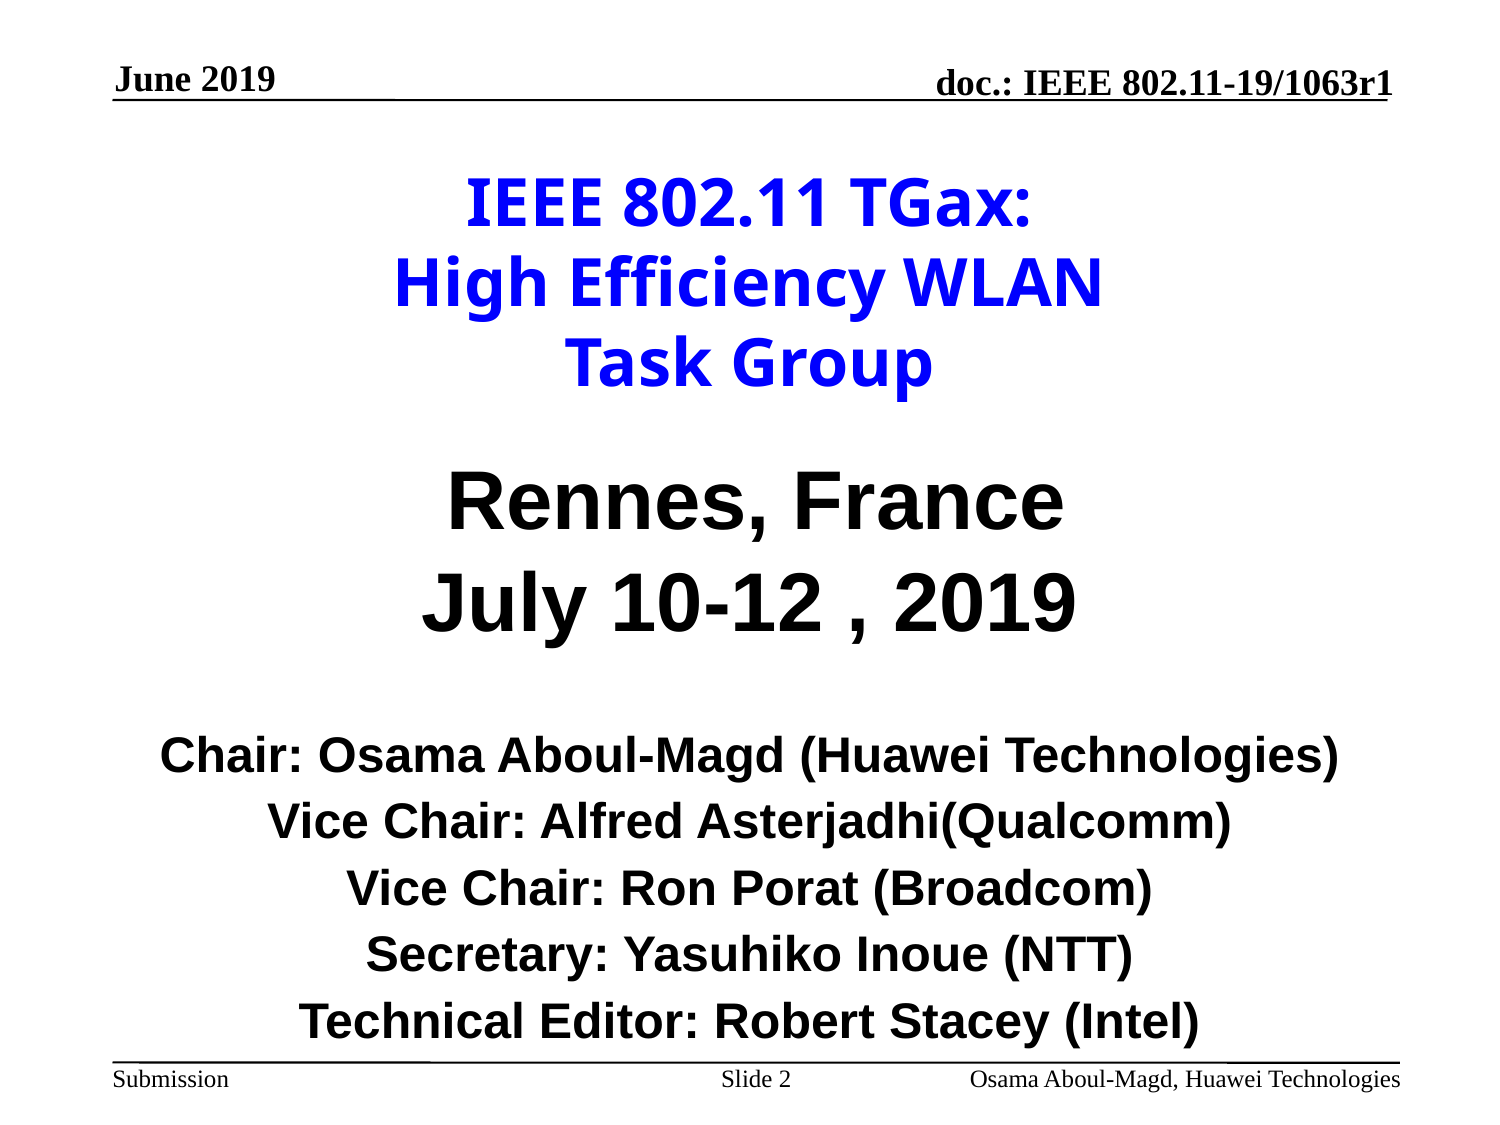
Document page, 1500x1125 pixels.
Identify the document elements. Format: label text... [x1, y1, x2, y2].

slide_number Slide 2 [712, 1061, 800, 1123]
list Rennes, France July 10-12 , 2019 Chair: Osama Aboul-Magd (Huawei Technologies) Vice Chair: Alfred Asterjadhi(Qualcomm) Vice Chair: Ron Porat (Broadcom) Secretary: Yasuhiko Inoue (NTT) Technical Editor: Robert Stacey (Intel) [112, 449, 1388, 938]
footer Osama Aboul-Magd, Huawei Technologies [878, 1061, 1402, 1093]
title IEEE 802.11 TGax: High Efficiency WLAN Task Group [112, 112, 1388, 288]
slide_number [114, 54, 423, 100]
